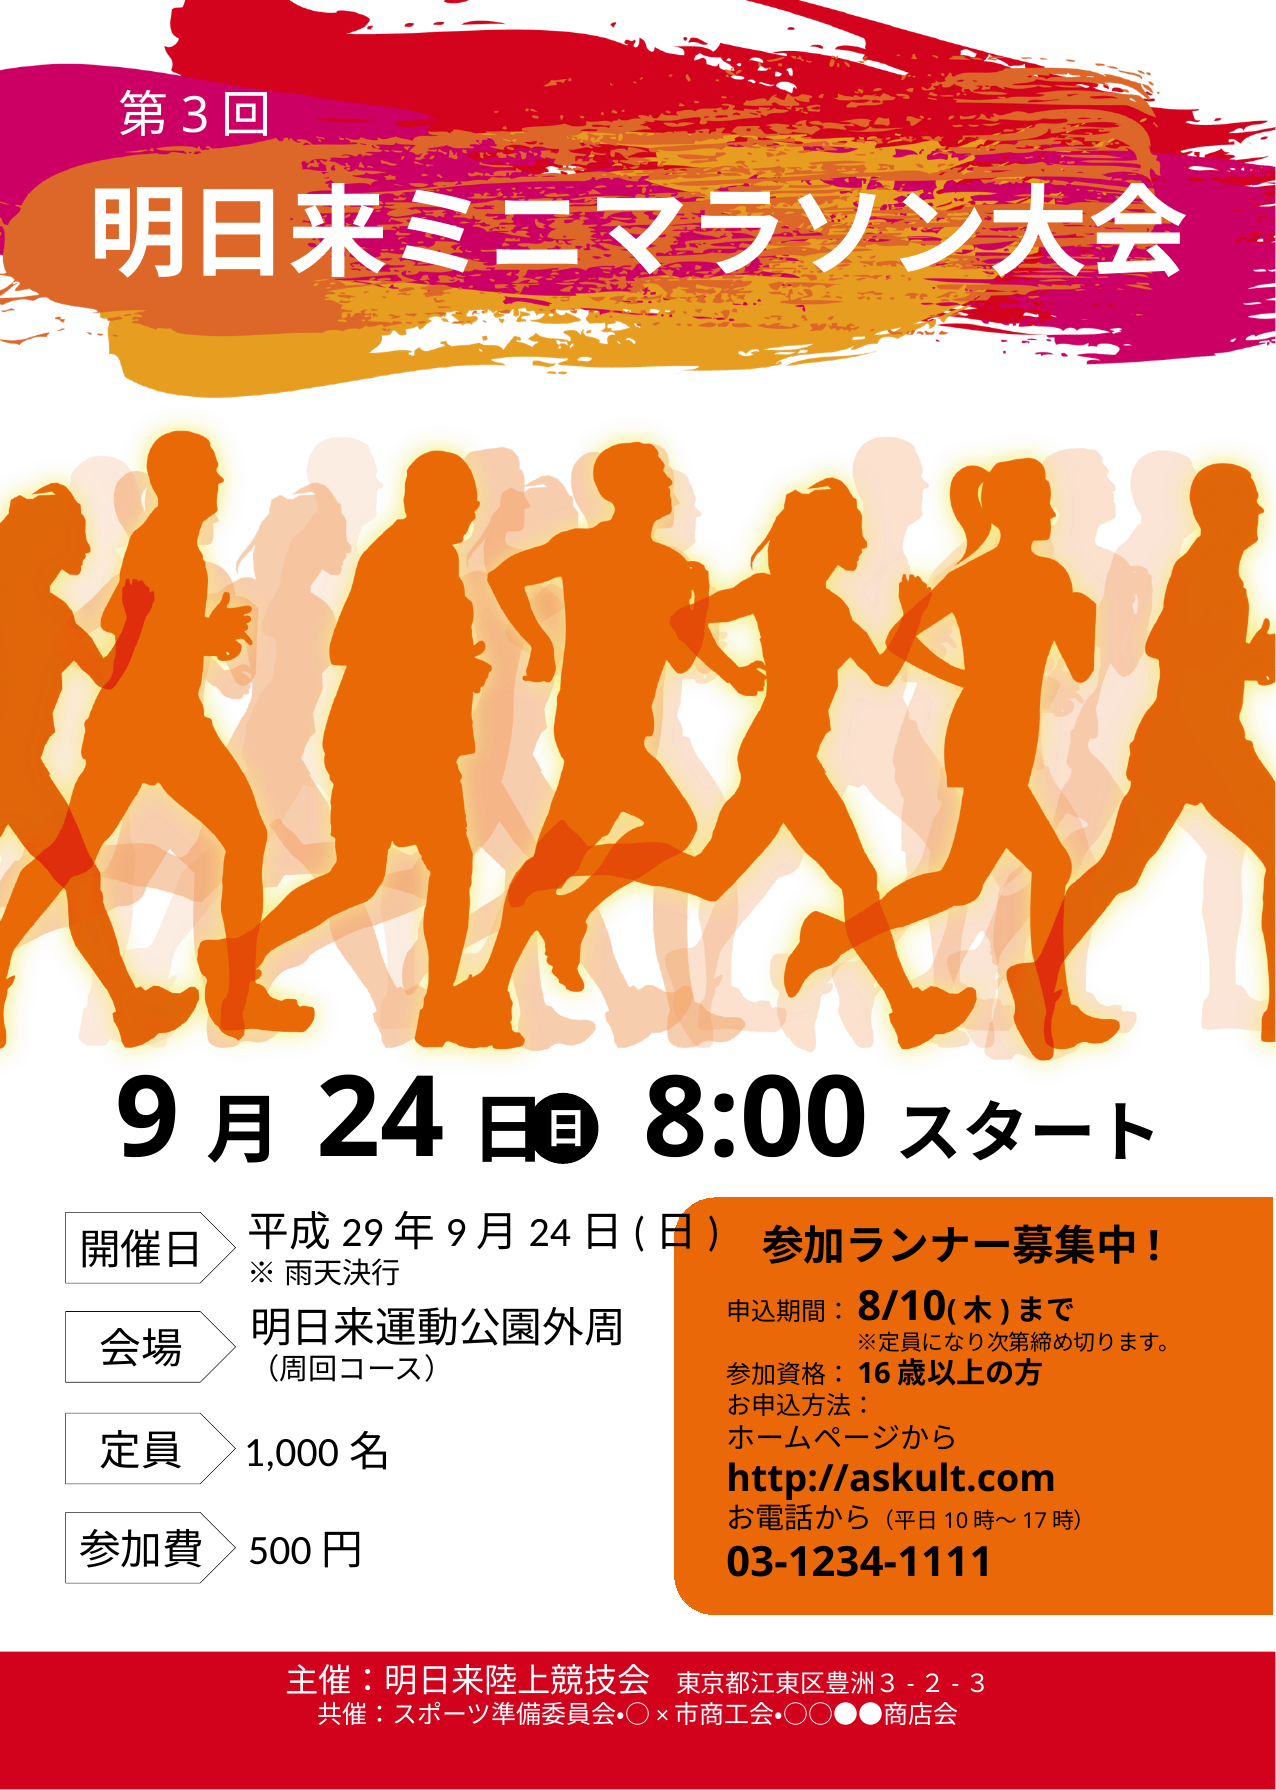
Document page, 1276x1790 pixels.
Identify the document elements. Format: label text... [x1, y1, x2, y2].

text_box 500円 [248, 1522, 364, 1573]
text_box 1,000名 [229, 1417, 406, 1482]
text_box 参加費 [65, 1512, 236, 1584]
text_box 申込期間：8/10(木)まで ※定員になり次第締め切ります。 参加資格：16歳以上の方 お申込方法： ホームページから http://askult.com お電話から（平日10時〜17時） 03-1234-1111 [711, 1270, 1246, 1592]
text_box 参加ランナー募集中! [787, 1211, 1246, 1270]
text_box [516, 1097, 616, 1164]
text_box [674, 1197, 1273, 1615]
text_box 定員 [65, 1413, 229, 1484]
text_box 明日来運動公園外周 （周回コース） [235, 1293, 641, 1393]
text_box 平成29年9月24日(日) ※雨天決行 [233, 1197, 787, 1297]
text_box 9月 24日 8:00スタート [2, 1097, 1276, 1179]
text_box 主催：明日来陸上競技会 東京都江東区豊洲３-２-３ 共催：スポーツ準備委員会・○×市商工会・○○●●商店会 [0, 1651, 1276, 1790]
text_box 会場 [65, 1311, 235, 1383]
picture [0, 0, 1276, 1097]
text_box 開催日 [65, 1212, 236, 1284]
